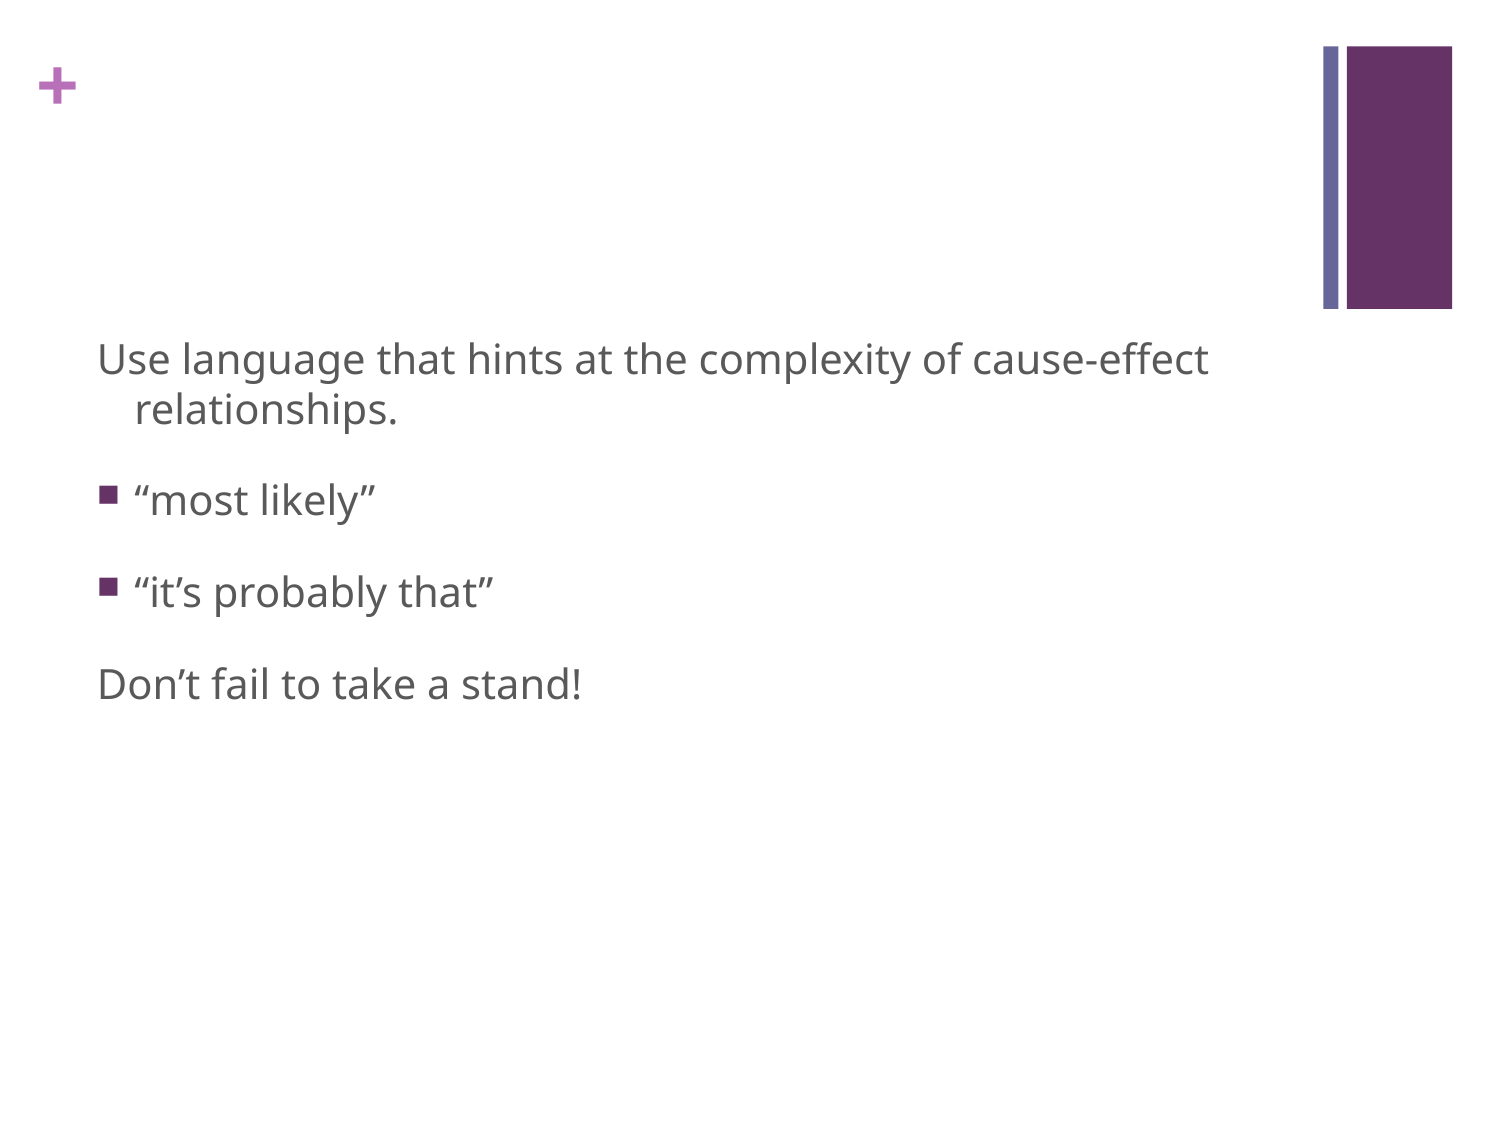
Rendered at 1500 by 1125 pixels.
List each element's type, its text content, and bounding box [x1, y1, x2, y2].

list Use language that hints at the complexity of cause-effect relationships. “most likely” “it’s probably that” Don’t fail to take a stand! [81, 324, 1322, 1005]
